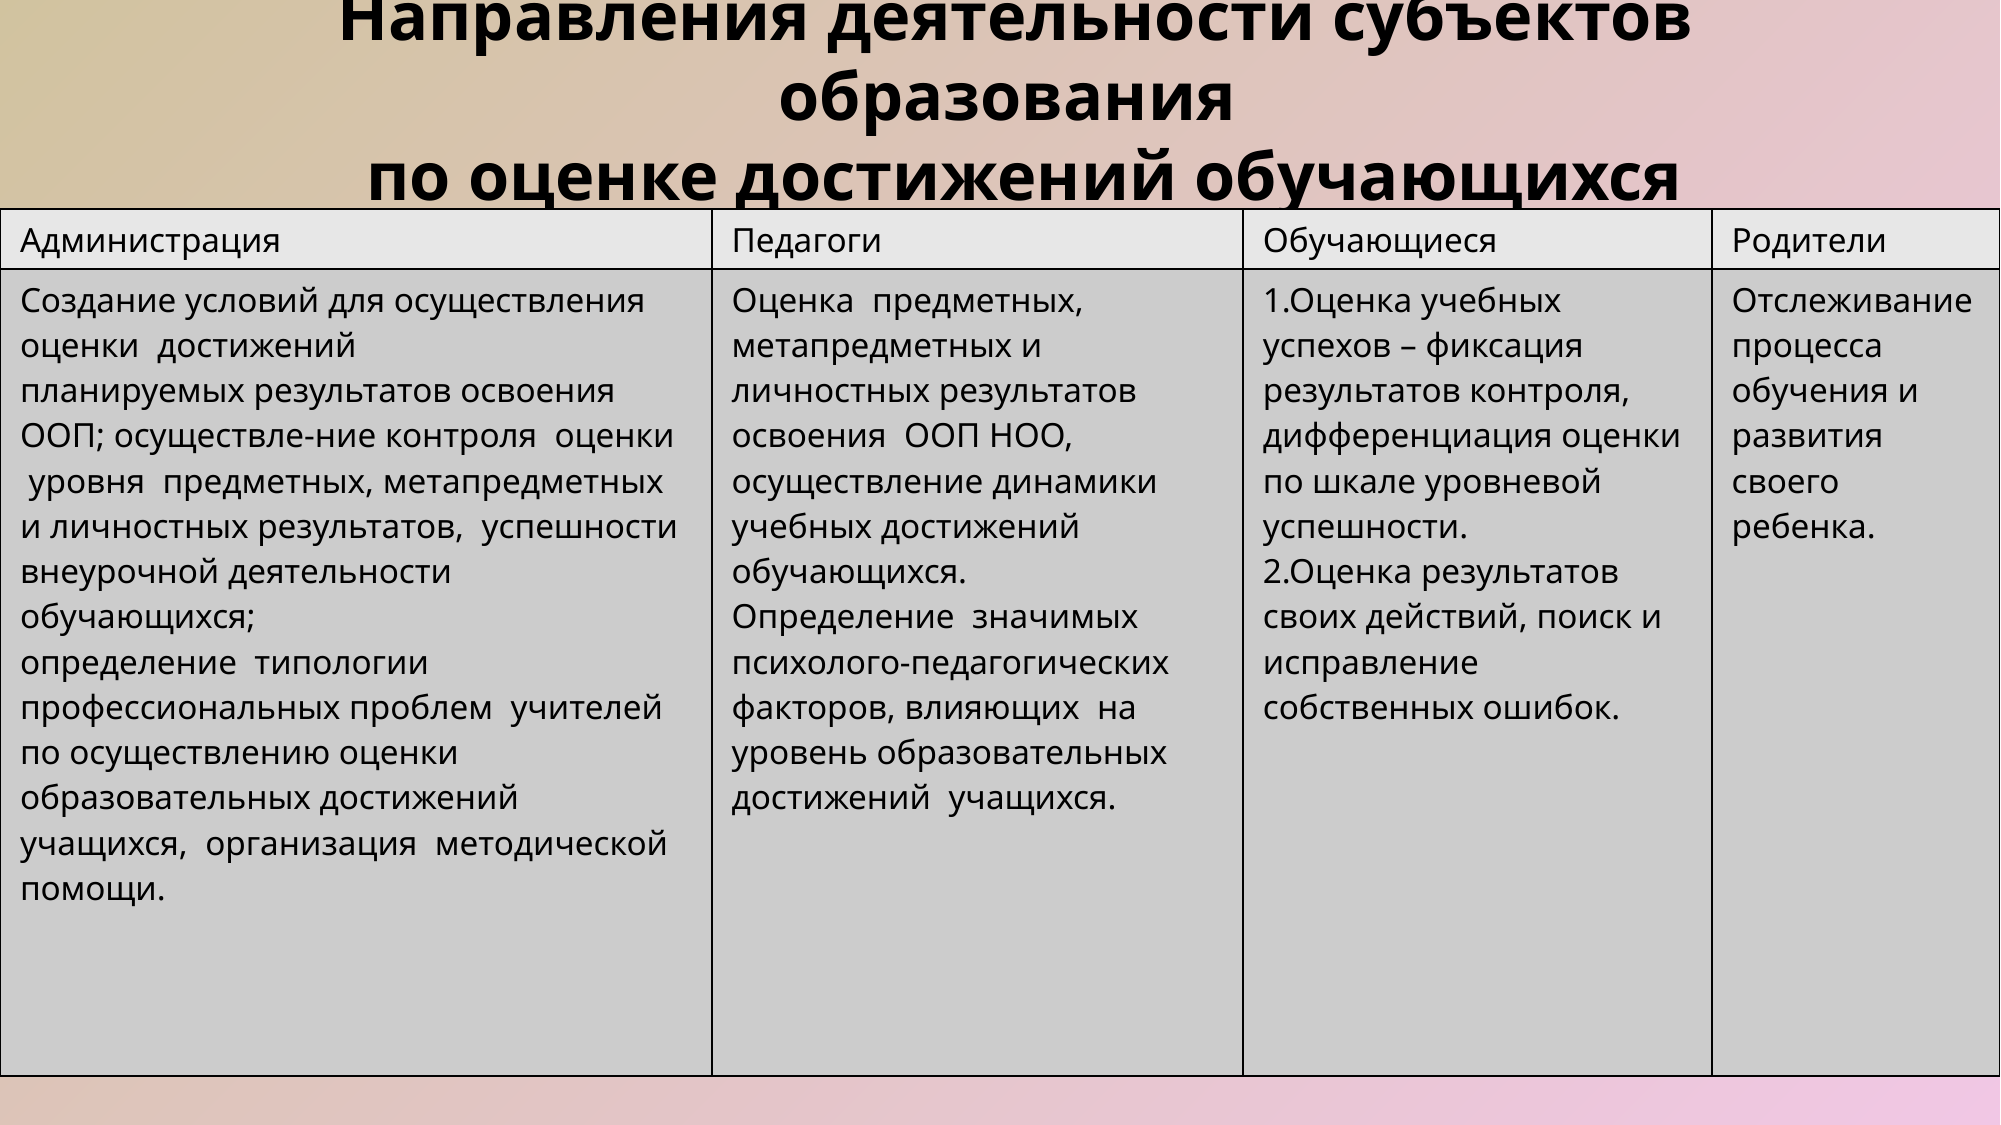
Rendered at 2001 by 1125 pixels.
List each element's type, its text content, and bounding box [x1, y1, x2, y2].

table_cell Отслеживание процесса обучения и развития своего ребенка. [1713, 270, 1999, 1075]
title Направления деятельности субъектов образования по оценке достижений обучающихся [115, 0, 1916, 188]
table_header Обучающиеся [1244, 210, 1711, 268]
table_header Администрация [1, 210, 711, 268]
table_cell Оценка предметных, метапредметных и личностных результатов освоения ООП НОО, осуществление динамики учебных достижений обучающихся. Определение значимых психолого-педагогических факторов, влияющих на уровень образовательных достижений учащихся. [713, 270, 1242, 1075]
table_header Педагоги [713, 210, 1242, 268]
table_cell 1.Оценка учебных успехов – фиксация результатов контроля, дифференциация оценки по шкале уровневой успешности. 2.Оценка результатов своих действий, поиск и исправление собственных ошибок. [1244, 270, 1711, 1075]
table_header Родители [1713, 210, 1999, 268]
table_cell Создание условий для осуществления оценки достижений планируемых результатов освоения ООП; осуществле-ние контроля оценки уровня предметных, метапредметных и личностных результатов, успешности внеурочной деятельности обучающихся; определение типологии профессиональных проблем учителей по осуществлению оценки образовательных достижений учащихся, организация методической помощи. [1, 270, 711, 1075]
